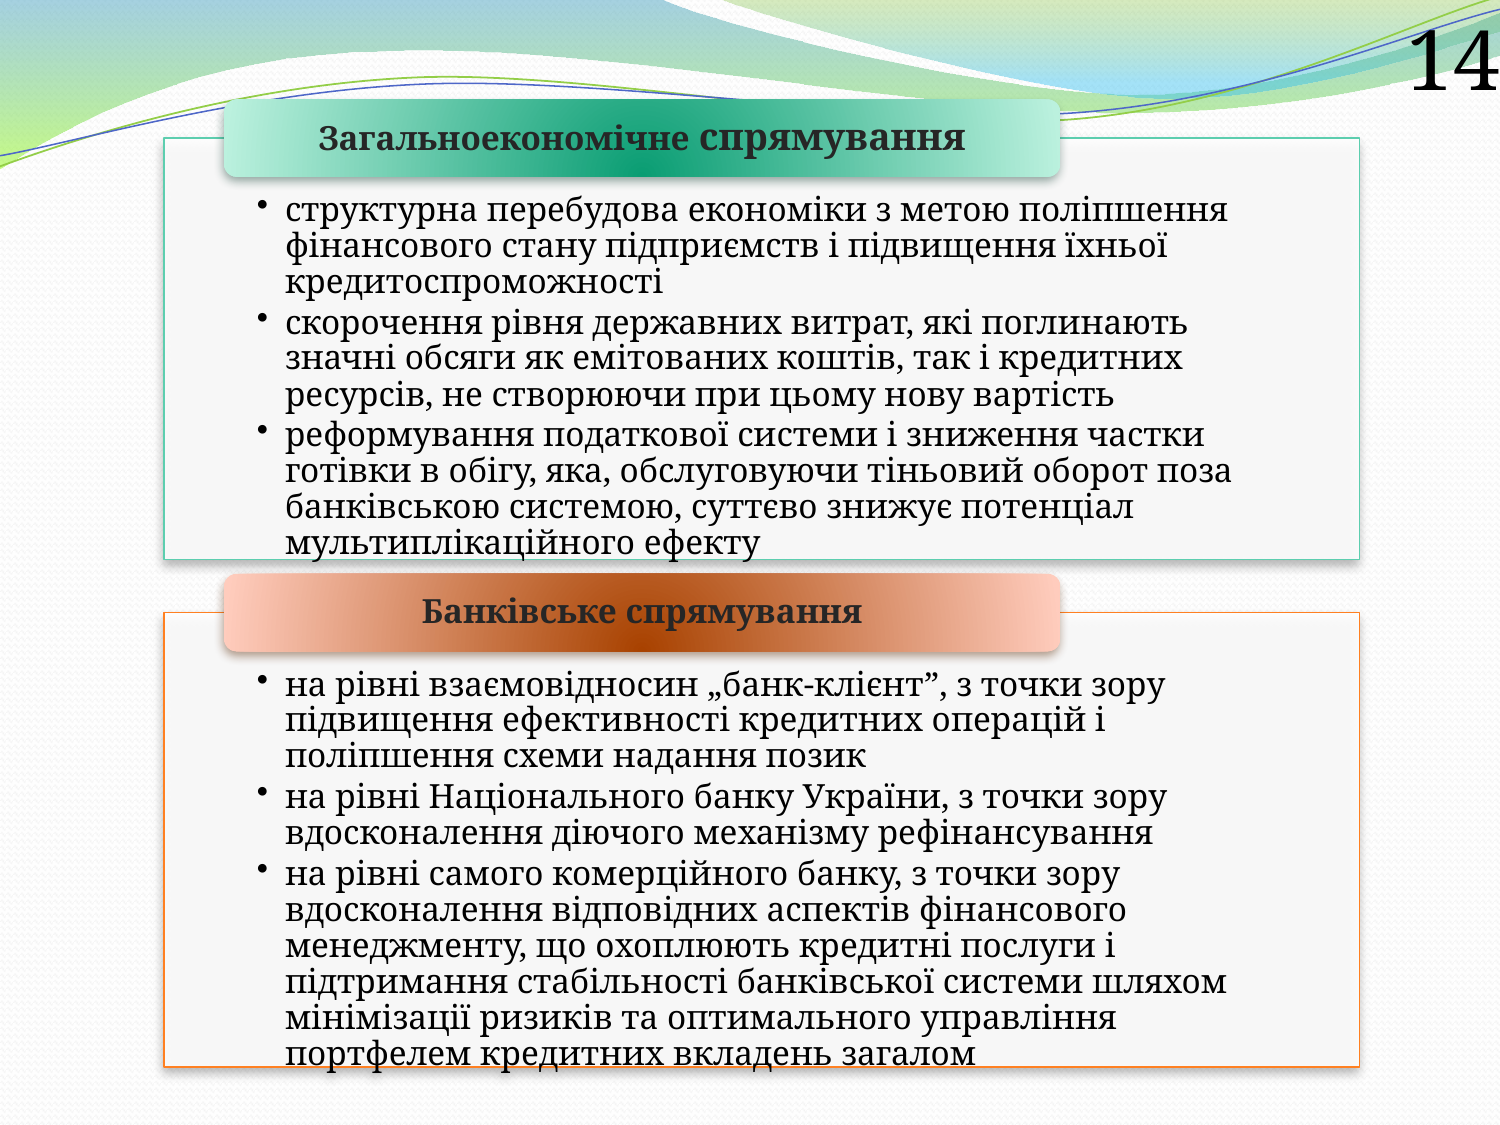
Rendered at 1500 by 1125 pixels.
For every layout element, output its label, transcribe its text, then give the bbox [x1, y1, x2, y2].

text_box 14 [1392, 0, 1500, 115]
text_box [163, 41, 1360, 1125]
